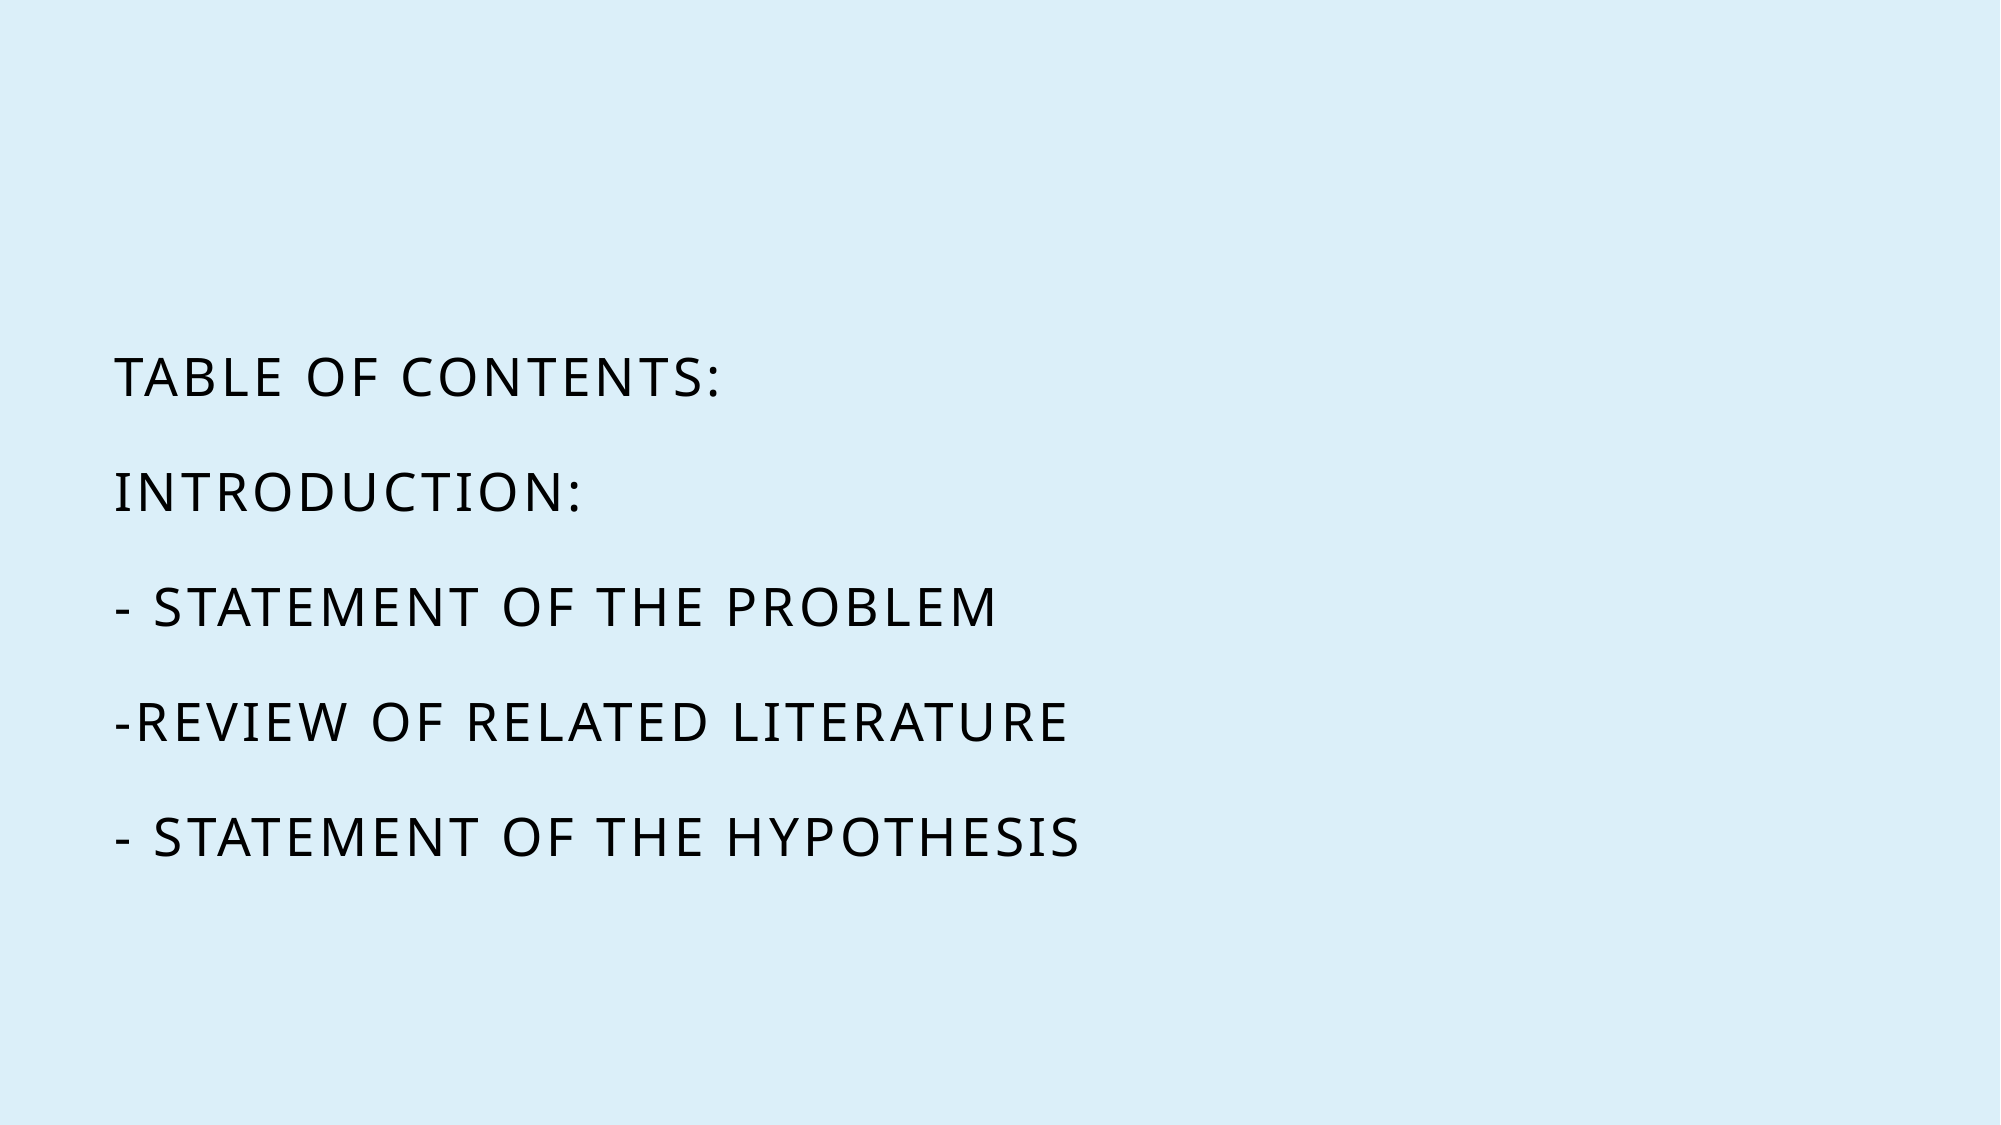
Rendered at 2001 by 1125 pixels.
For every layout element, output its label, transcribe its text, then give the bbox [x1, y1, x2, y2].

title Table of Contents: Introduction: - Statement of the problem -Review of Related Literature - Statement of the Hypothesis [82, 314, 1837, 1125]
